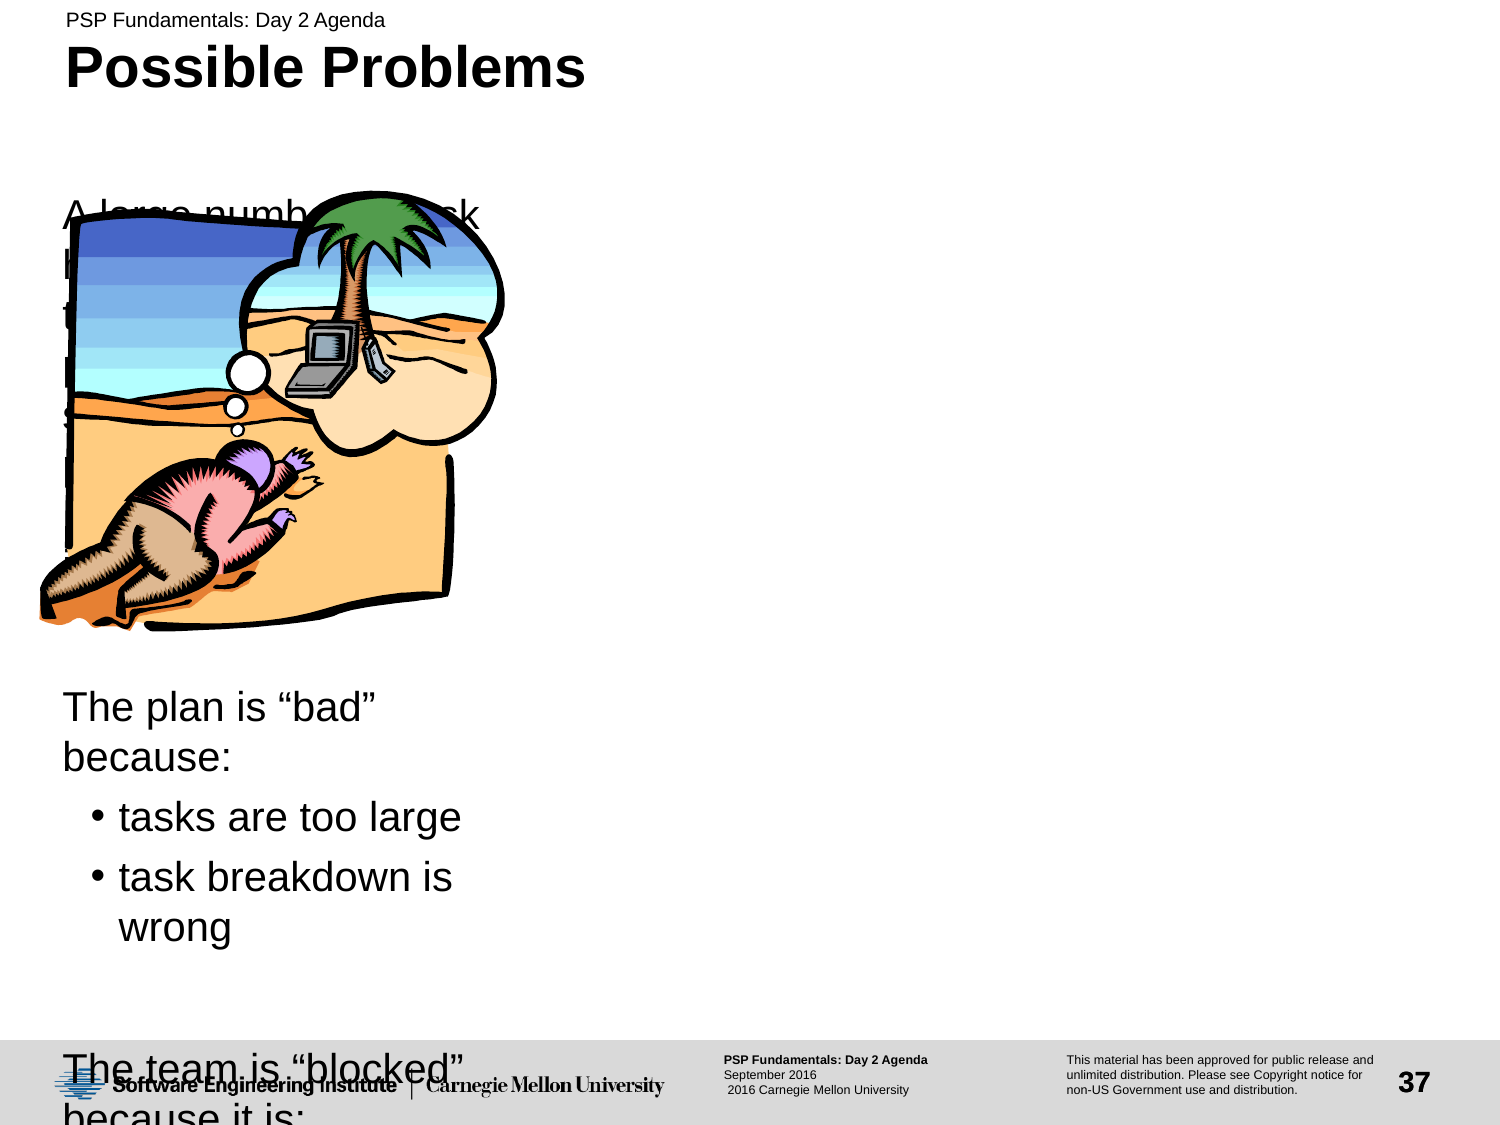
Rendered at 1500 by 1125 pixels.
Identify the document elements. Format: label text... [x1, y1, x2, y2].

title Possible Problems [65, 37, 1430, 148]
picture [39, 184, 512, 638]
list A large number of task hours for unfinished tasks could indicate a problem. Normally, this should be less than 20 per team member. Possible problems include the following. The plan is “bad” because: tasks are too large task breakdown is wrong The team is “blocked” because it is: waiting on a dependency encountering a problem [62, 638, 507, 1000]
picture [46, 1061, 673, 1104]
